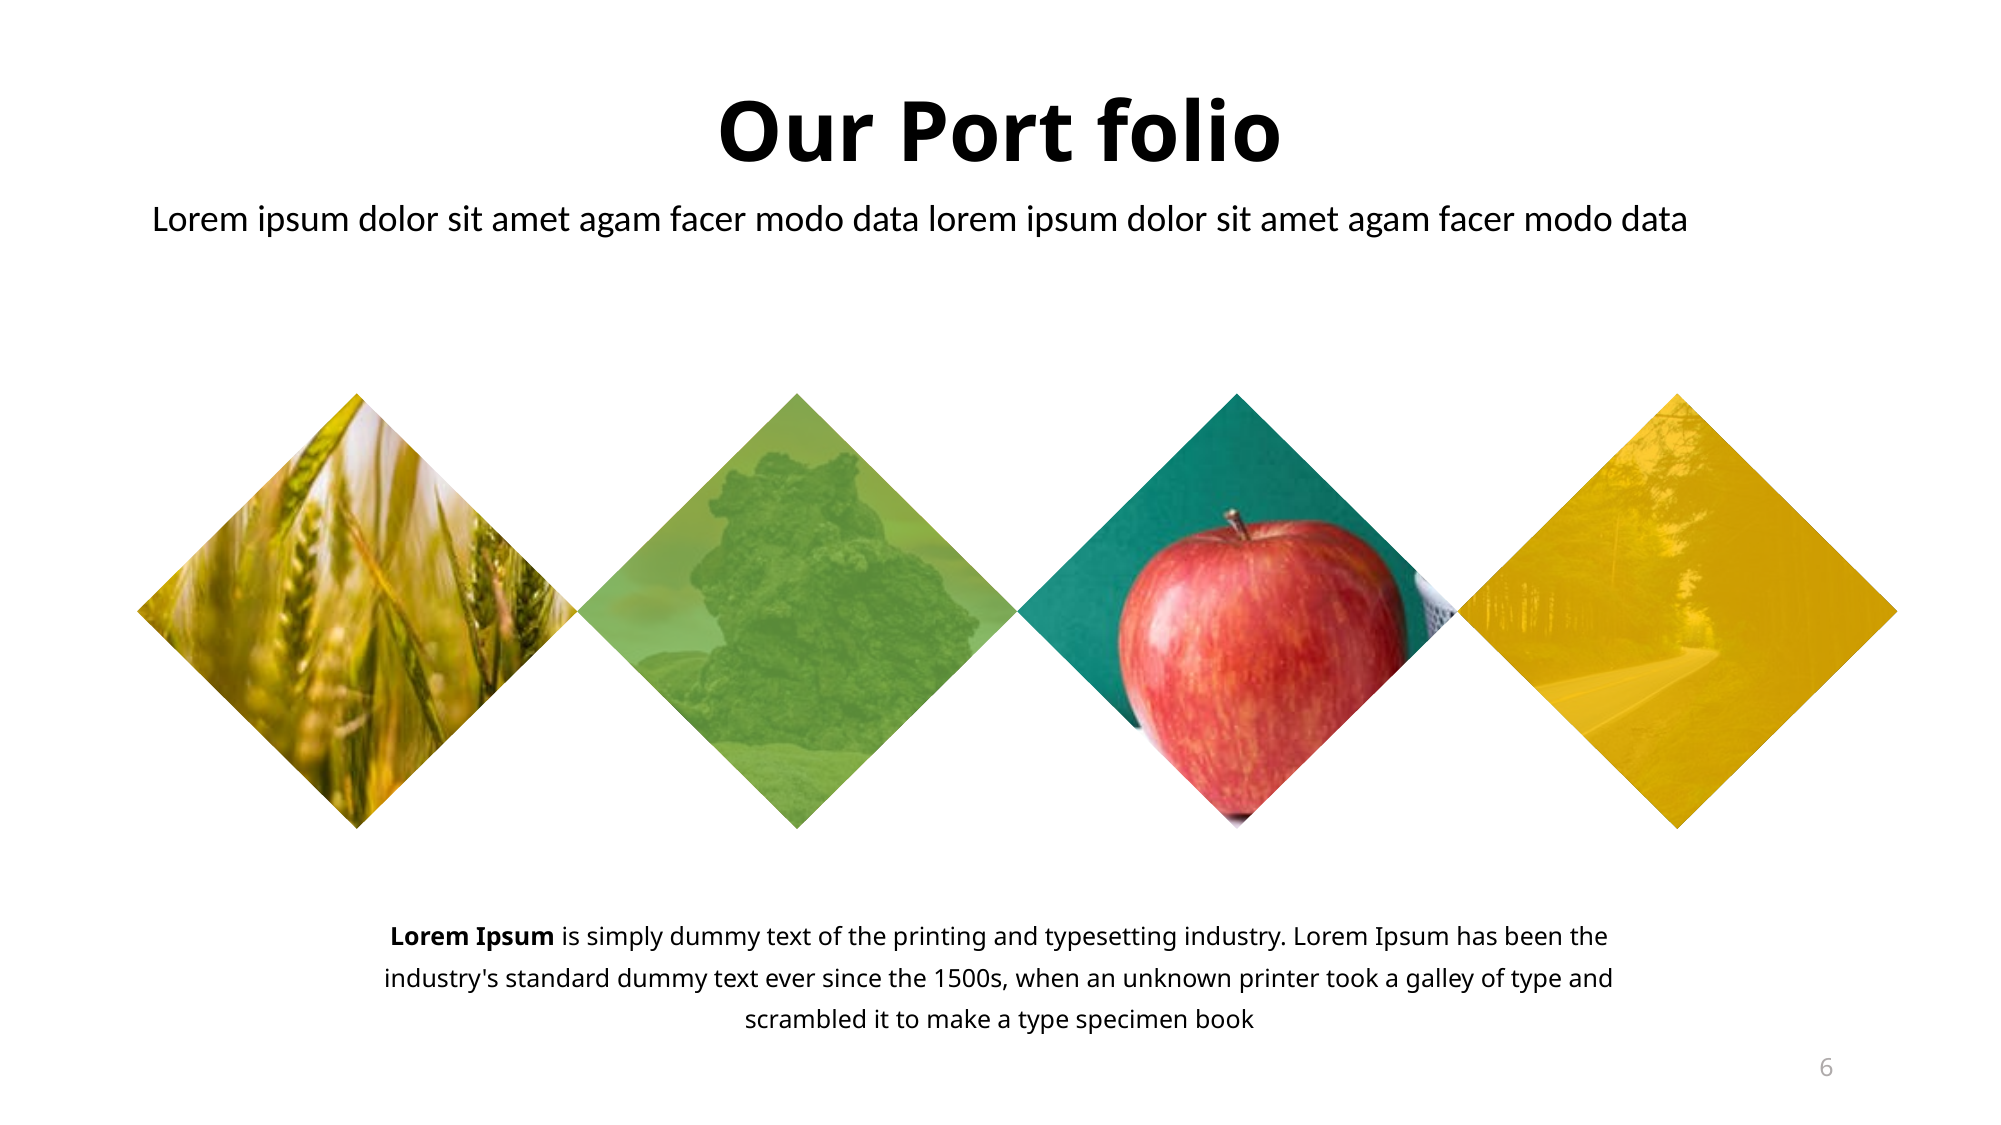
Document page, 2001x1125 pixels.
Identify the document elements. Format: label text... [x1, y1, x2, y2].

subtitle Lorem ipsum dolor sit amet agam facer modo data lorem ipsum dolor sit amet agam facer modo data [137, 186, 1863, 227]
text_box Lorem Ipsum is simply dummy text of the printing and typesetting industry. Lorem Ipsum has been the industry's standard dummy text ever since the 1500s, when an unknown printer took a galley of type and scrambled it to make a type specimen book [364, 901, 1635, 1042]
picture [136, 393, 1898, 829]
title Our Port folio [137, 78, 1863, 186]
slide_number 6 [1790, 1042, 1863, 1094]
